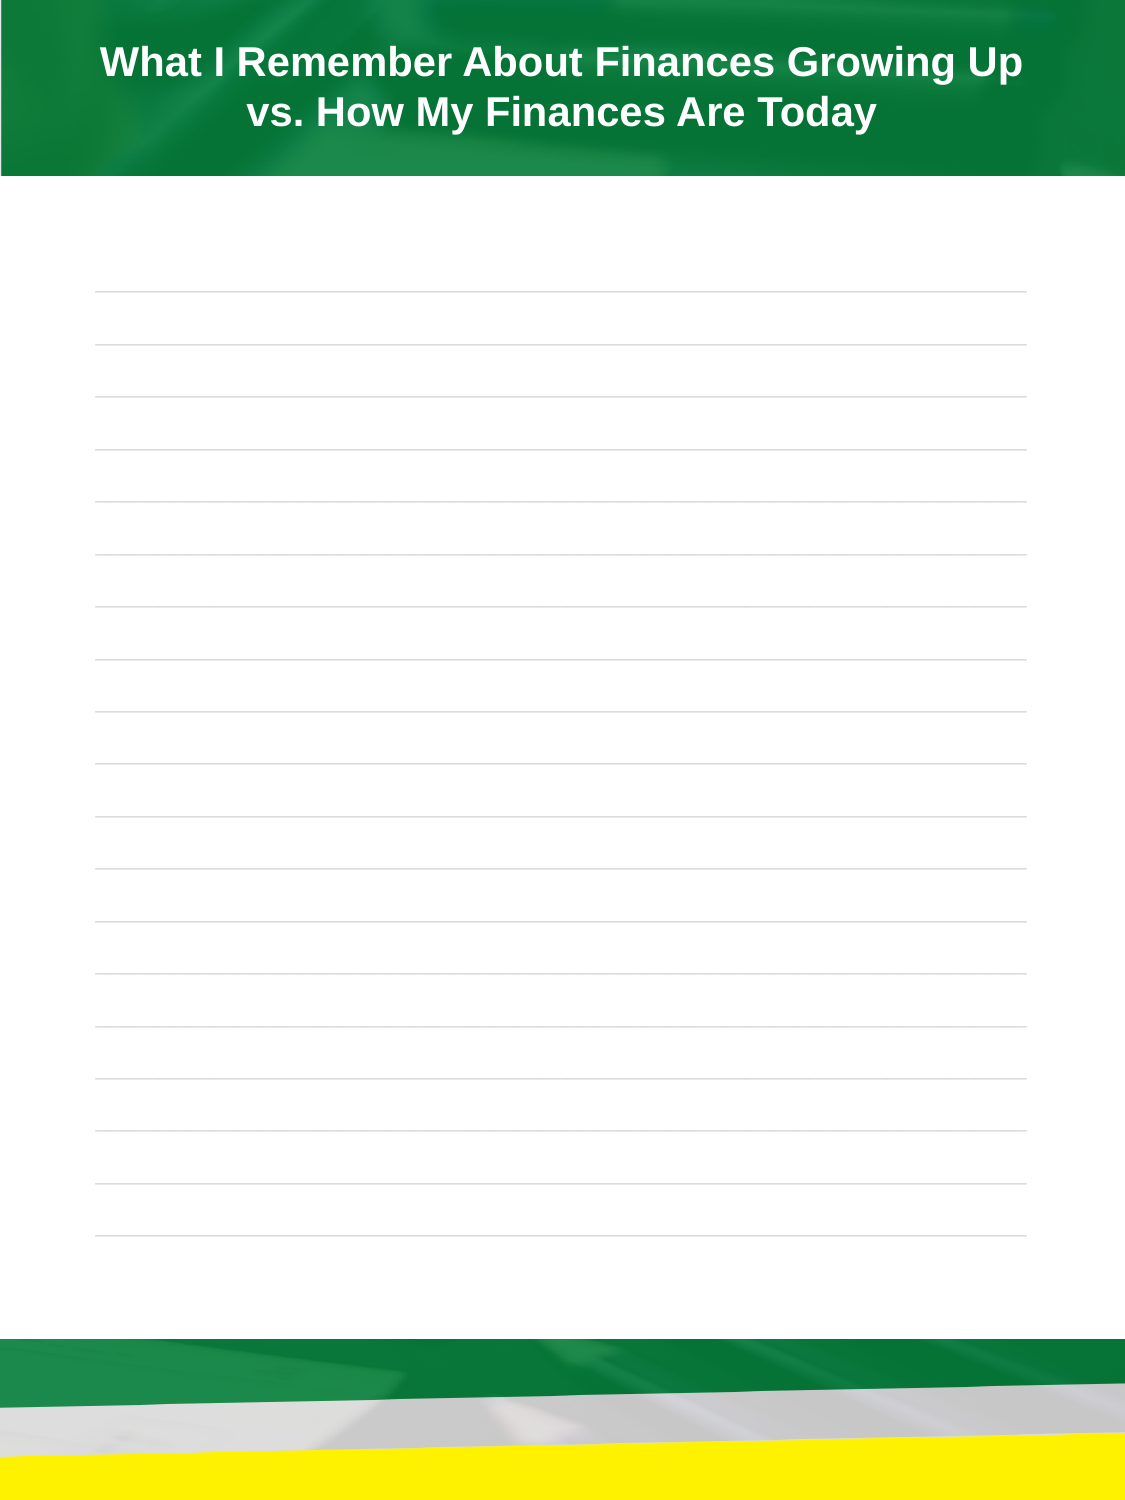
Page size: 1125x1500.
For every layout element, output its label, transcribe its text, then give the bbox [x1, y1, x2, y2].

picture [0, 1339, 1125, 1500]
picture [0, 0, 1125, 176]
text_box _________________________________________________________________________ _________________________________________________________________________ _________________________________________________________________________ _________________________________________________________________________ _________________________________________________________________________ _________________________________________________________________________ _________________________________________________________________________ _________________________________________________________________________ _________________________________________________________________________ _________________________________________________________________________ _________________________________________________________________________ _________________________________________________________________________ _________________________________________________________________________ _________________________________________________________________________ _________________________________________________________________________ _________________________________________________________________________ _________________________________________________________________________ _________________________________________________________________________ _________________________________________________________________________ [80, 258, 1045, 1245]
